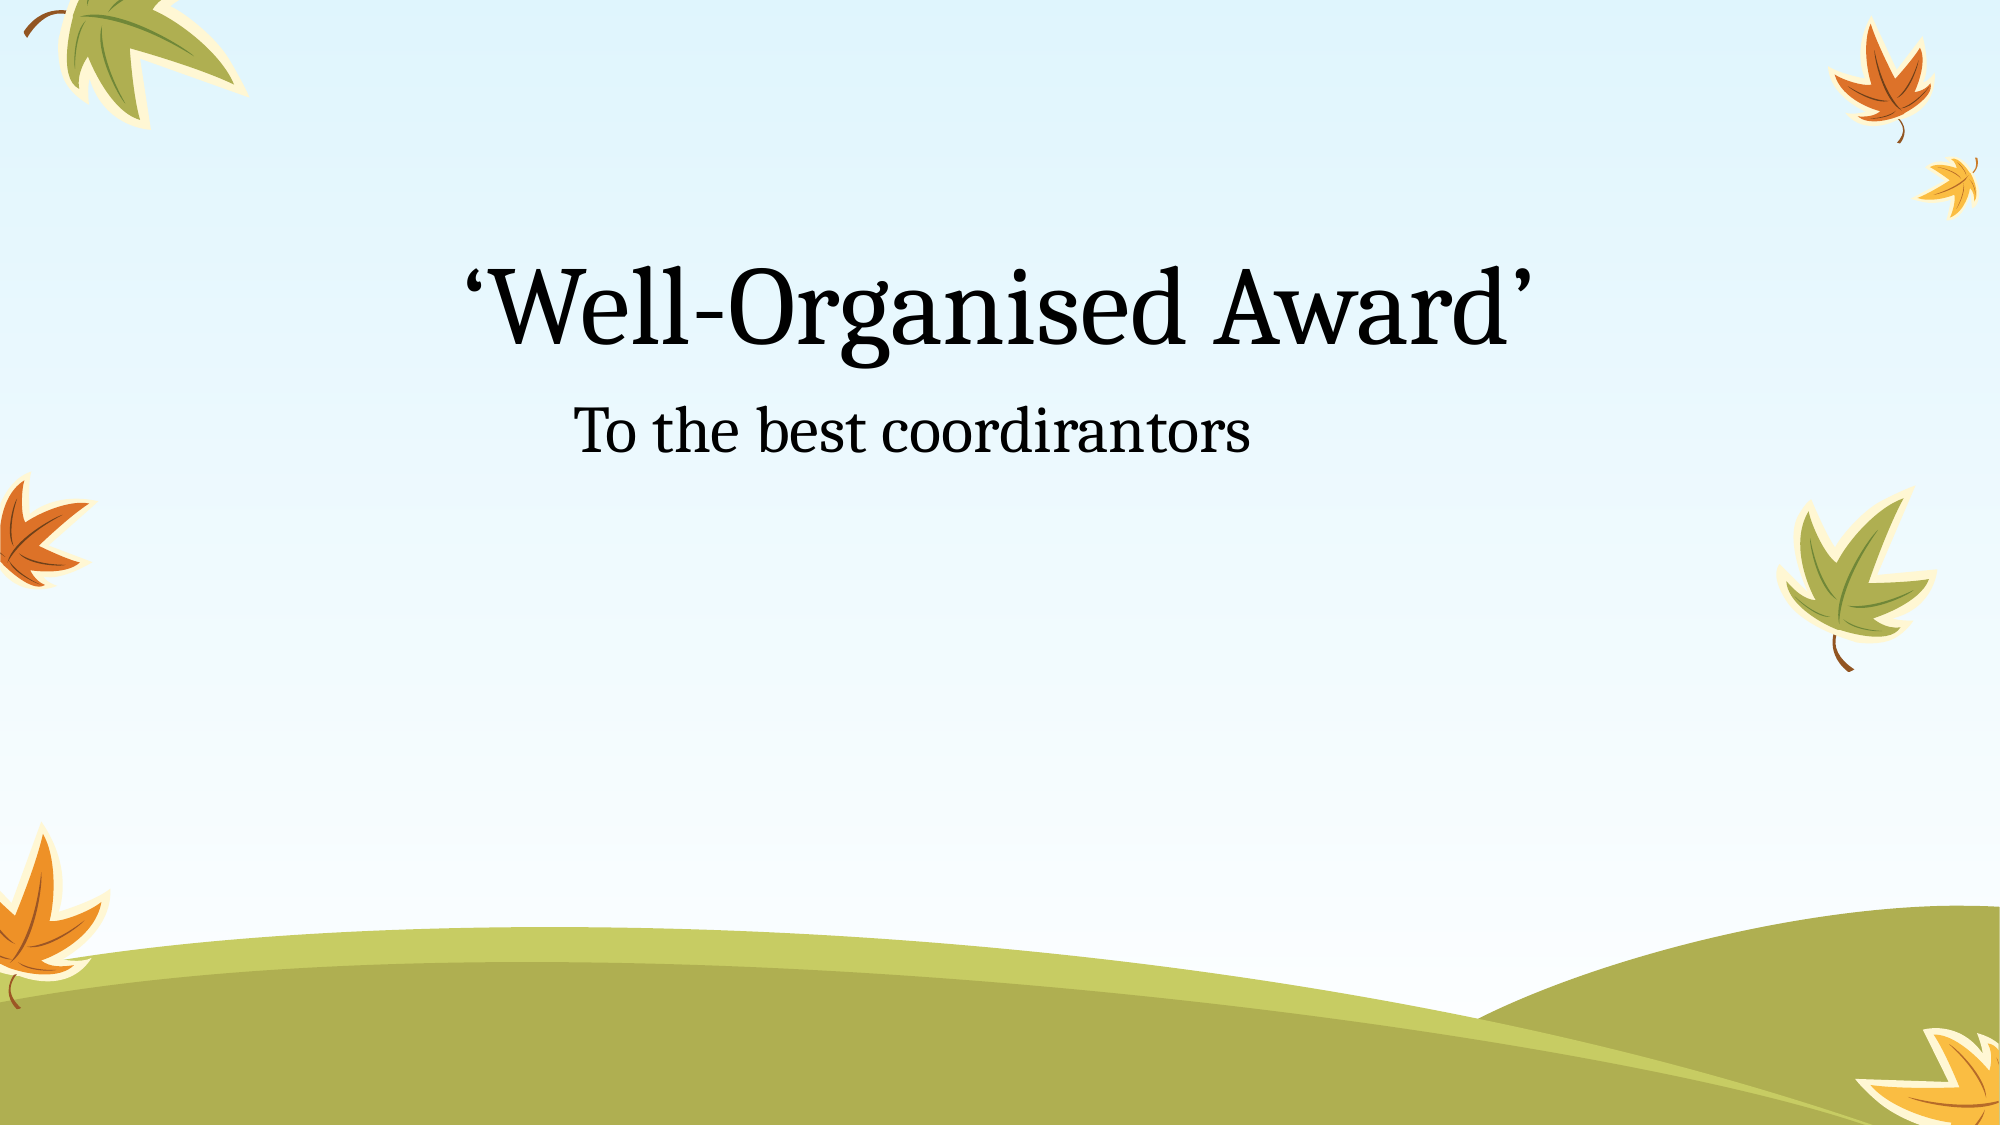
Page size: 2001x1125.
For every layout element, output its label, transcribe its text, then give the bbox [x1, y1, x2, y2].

text_box To the best coordirantors [558, 378, 1440, 474]
title ‘Well-Organised Award’ [249, 173, 1749, 377]
